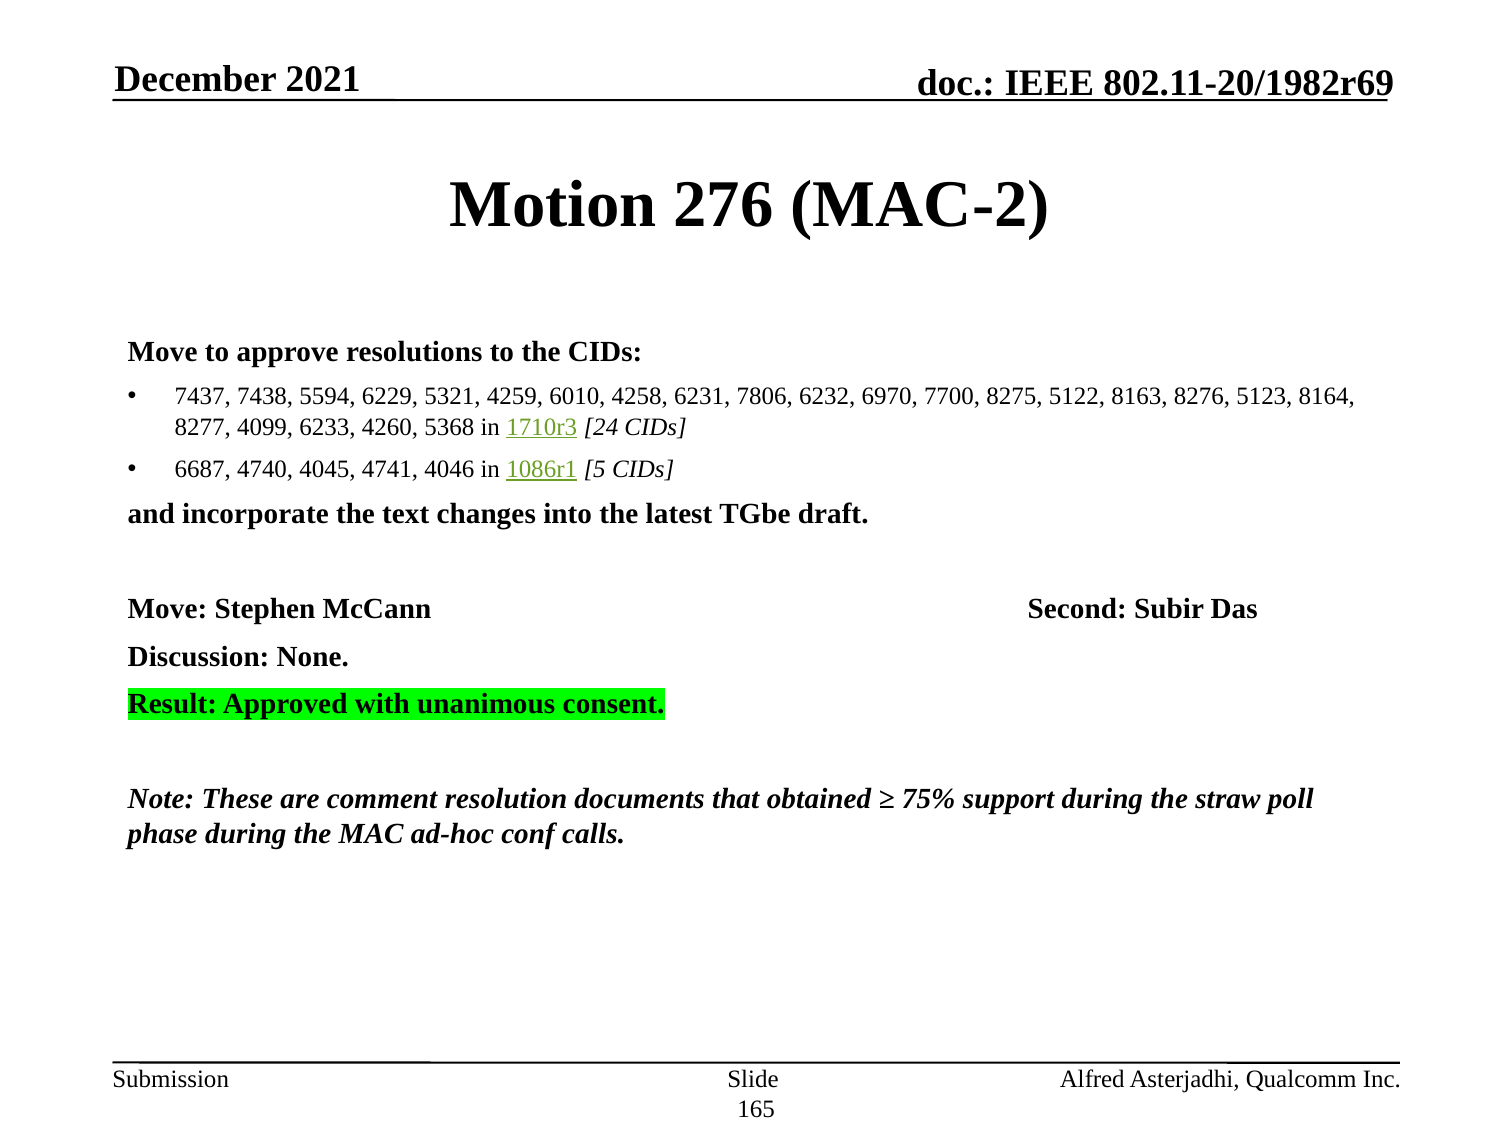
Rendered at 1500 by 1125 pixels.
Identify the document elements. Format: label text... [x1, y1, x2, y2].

slide_number Slide 165 [712, 1061, 800, 1123]
list Move to approve resolutions to the CIDs: 7437, 7438, 5594, 6229, 5321, 4259, 6010, 4258, 6231, 7806, 6232, 6970, 7700, 8275, 5122, 8163, 8276, 5123, 8164, 8277, 4099, 6233, 4260, 5368 in 1710r3 [24 CIDs] 6687, 4740, 4045, 4741, 4046 in 1086r1 [5 CIDs] and incorporate the text changes into the latest TGbe draft. Move: Stephen McCann Second: Subir Das Discussion: None. Result: Approved with unanimous consent. Note: These are comment resolution documents that obtained ≥ 75% support during the straw poll phase during the MAC ad-hoc conf calls. [112, 324, 1388, 1063]
footer Alfred Asterjadhi, Qualcomm Inc. [878, 1061, 1402, 1093]
title Motion 276 (MAC-2) [112, 112, 1388, 288]
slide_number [114, 54, 423, 100]
